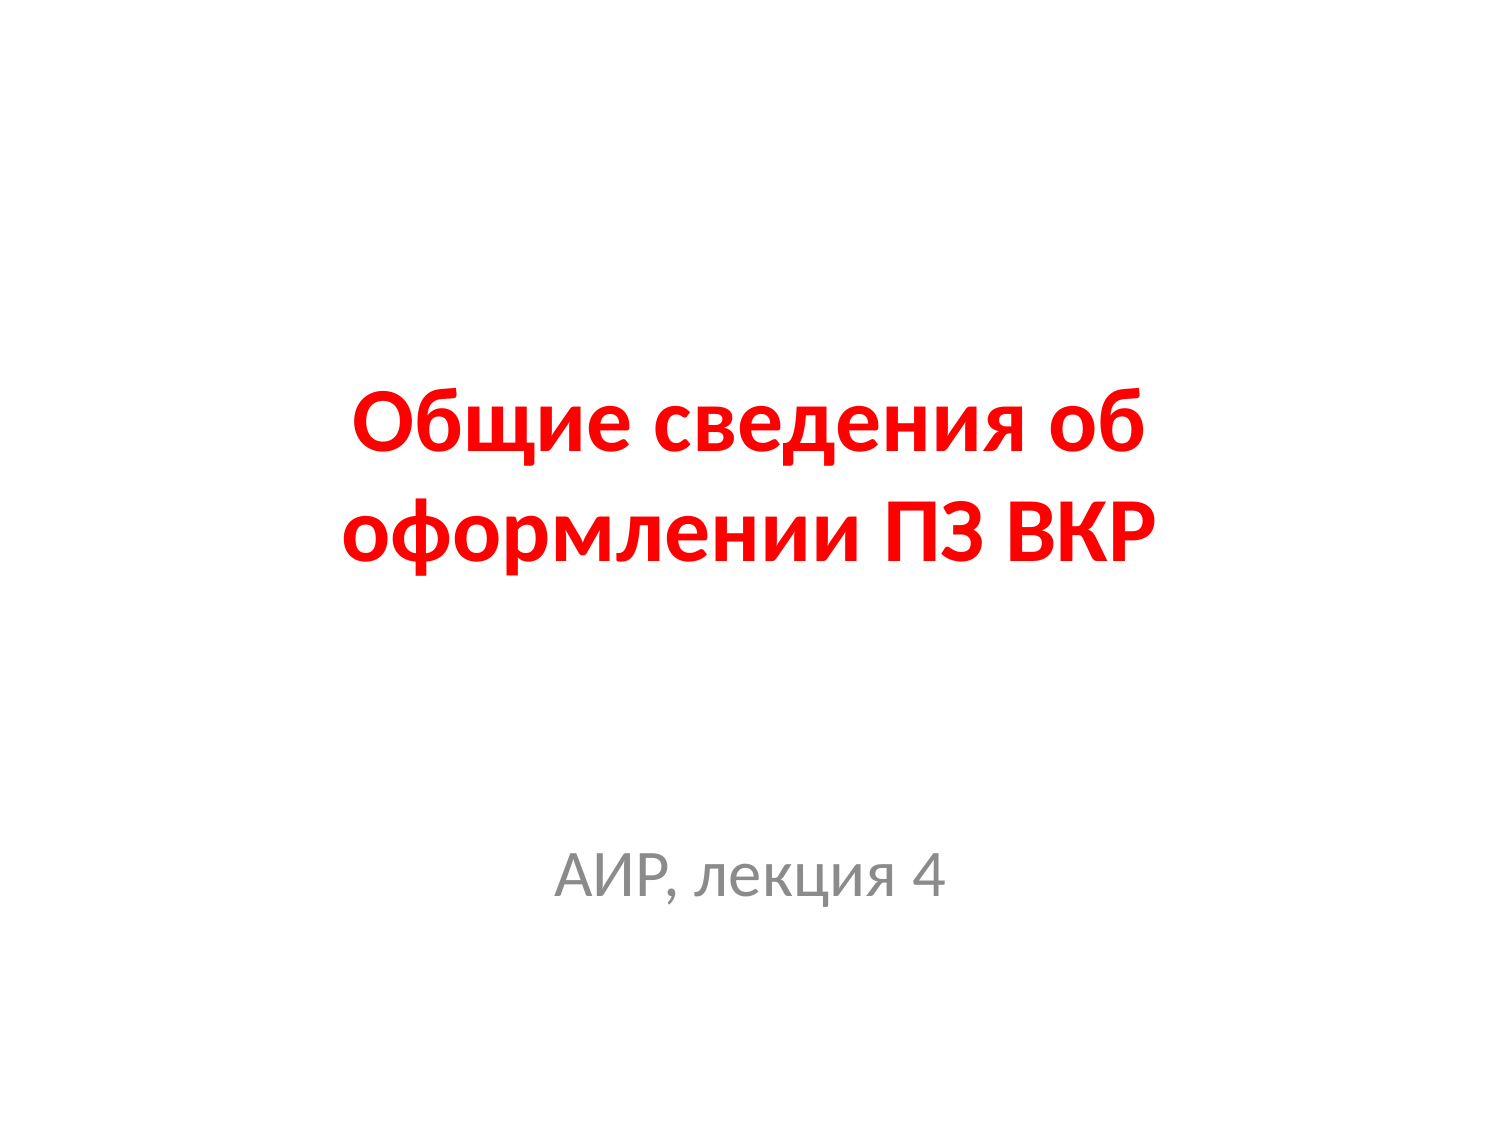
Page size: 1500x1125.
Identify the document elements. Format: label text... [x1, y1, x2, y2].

subtitle АИР, лекция 4 [225, 822, 1275, 925]
title Общие сведения об оформлении ПЗ ВКР [112, 349, 1388, 591]
